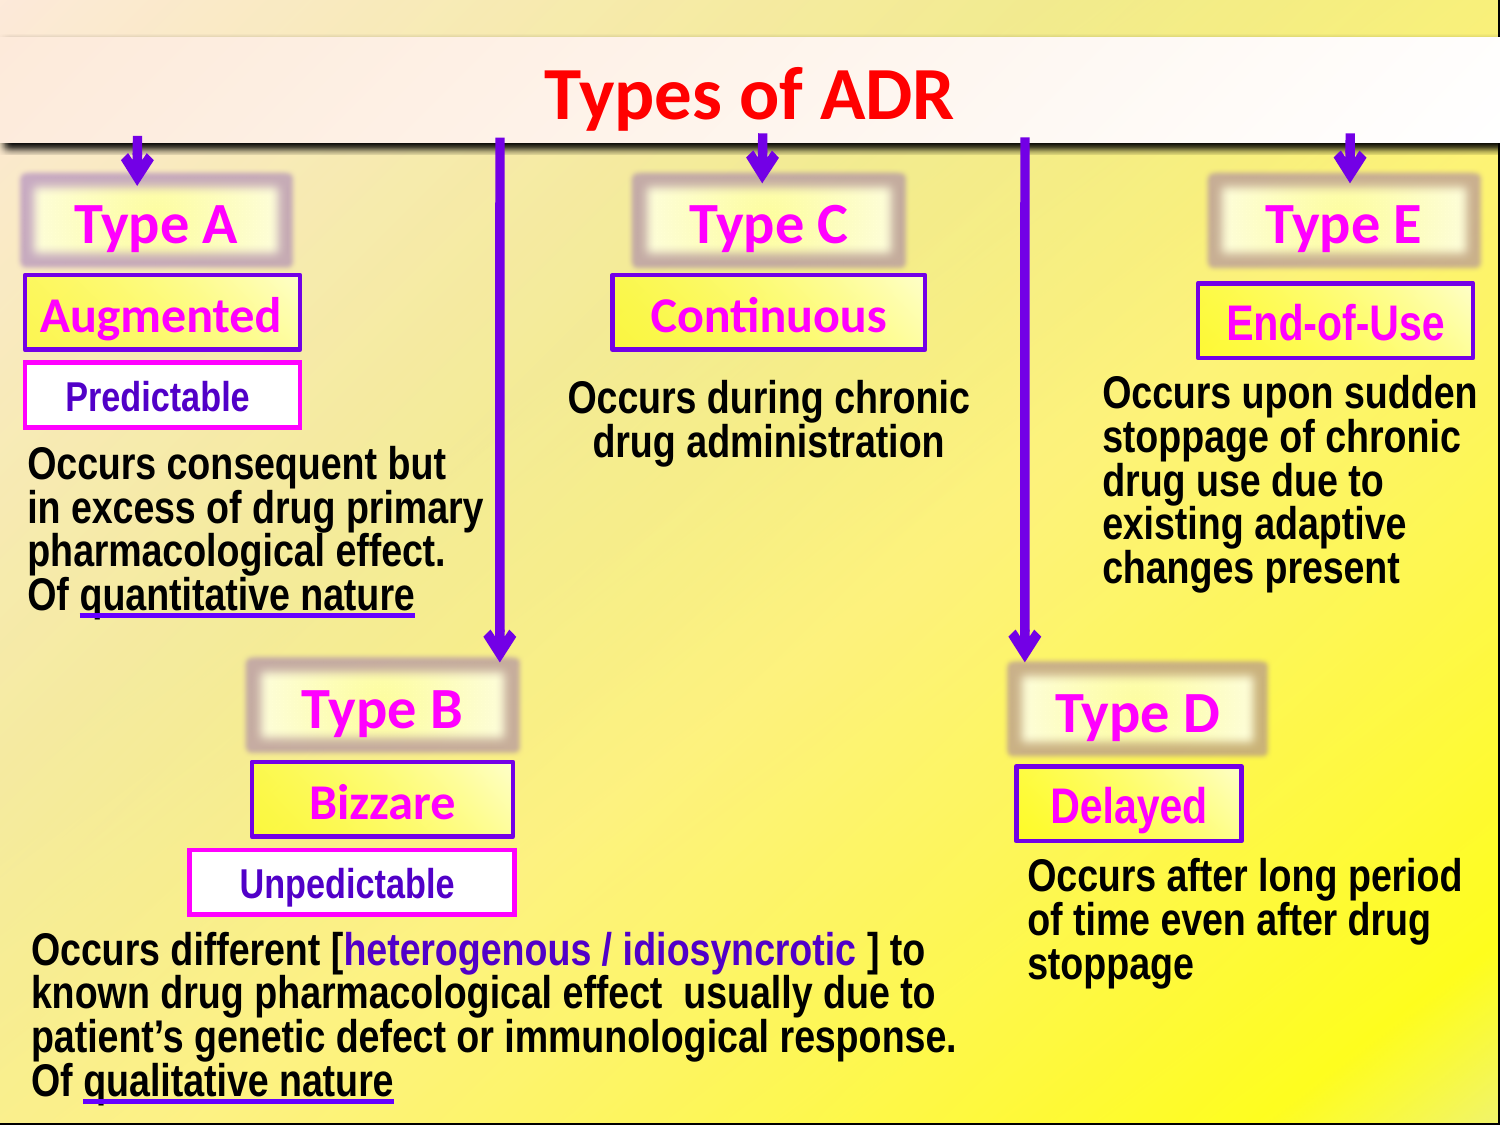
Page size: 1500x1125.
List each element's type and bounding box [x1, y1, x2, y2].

text_box [1212, 133, 1476, 264]
text_box [250, 137, 514, 749]
text_box [0, 0, 1500, 1125]
text_box [24, 135, 288, 264]
text_box [1012, 137, 1263, 753]
text_box [637, 133, 901, 264]
